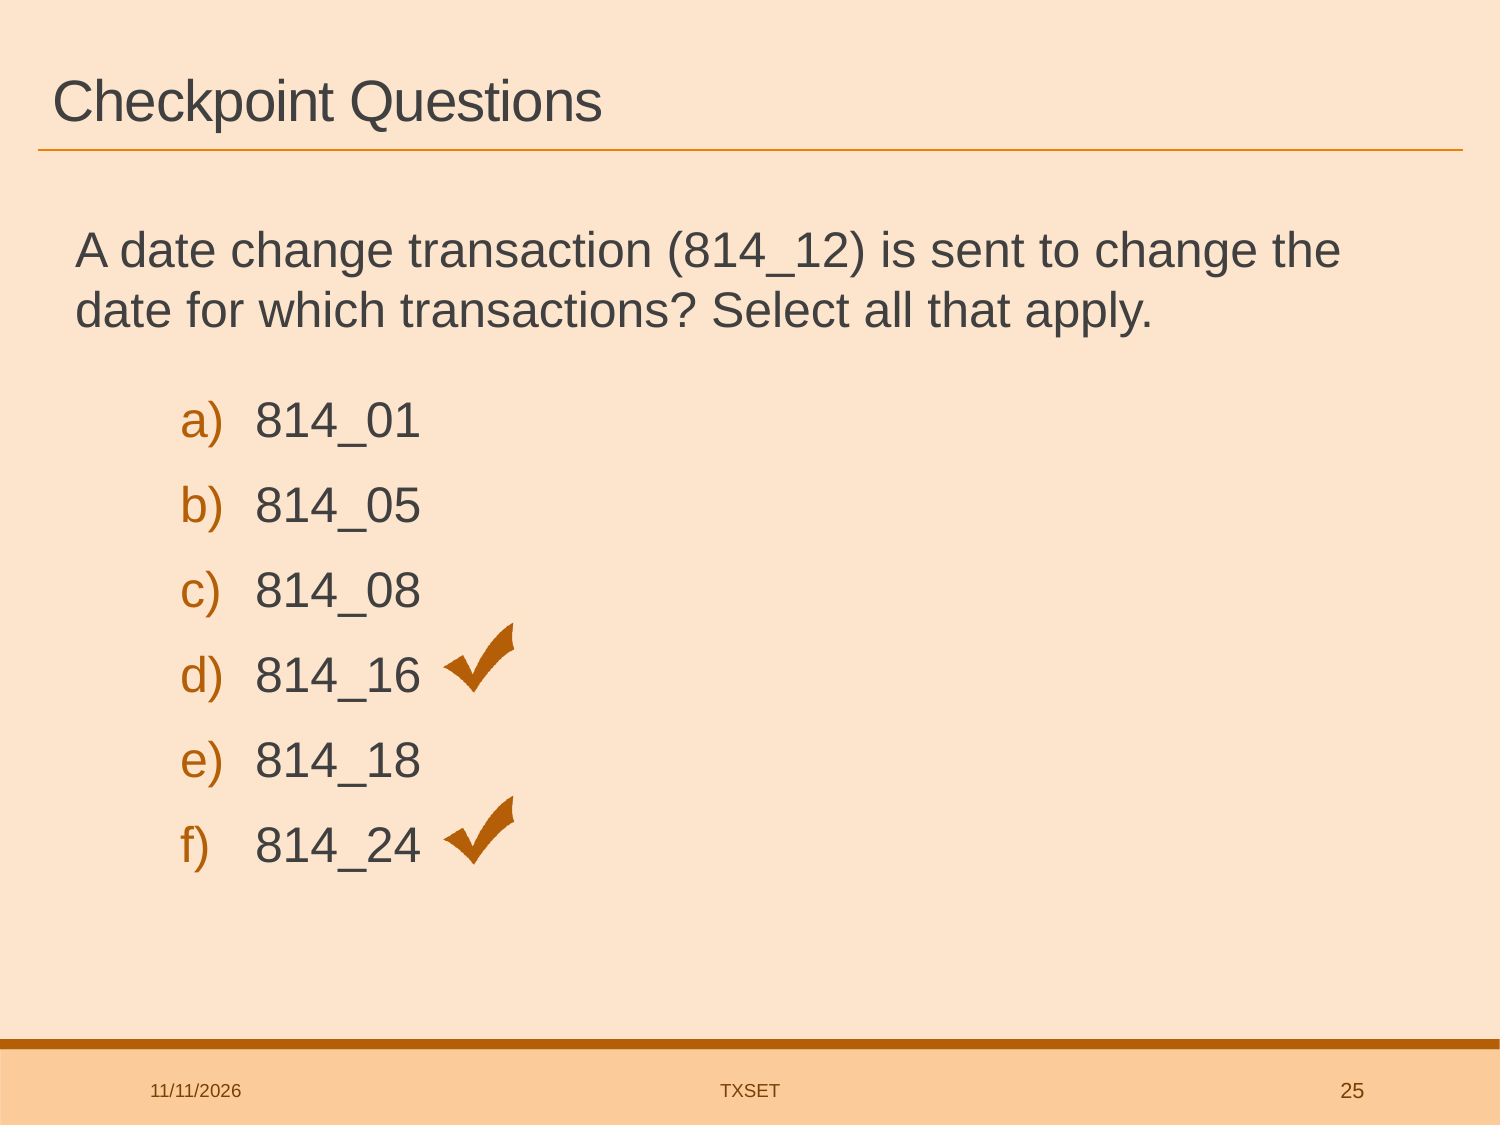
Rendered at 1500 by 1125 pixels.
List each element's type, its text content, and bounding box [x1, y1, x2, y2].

footer TxSET [453, 1059, 1047, 1120]
picture [441, 792, 516, 867]
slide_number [135, 1059, 440, 1120]
slide_number 25 [1218, 1059, 1380, 1120]
text_box A date change transaction (814_12) is sent to change the date for which transactions? Select all that apply. 814_01 814_05 814_08 814_16 814_18 814_24 [74, 209, 1422, 975]
picture [441, 620, 516, 694]
title Checkpoint Questions [37, 37, 1275, 141]
